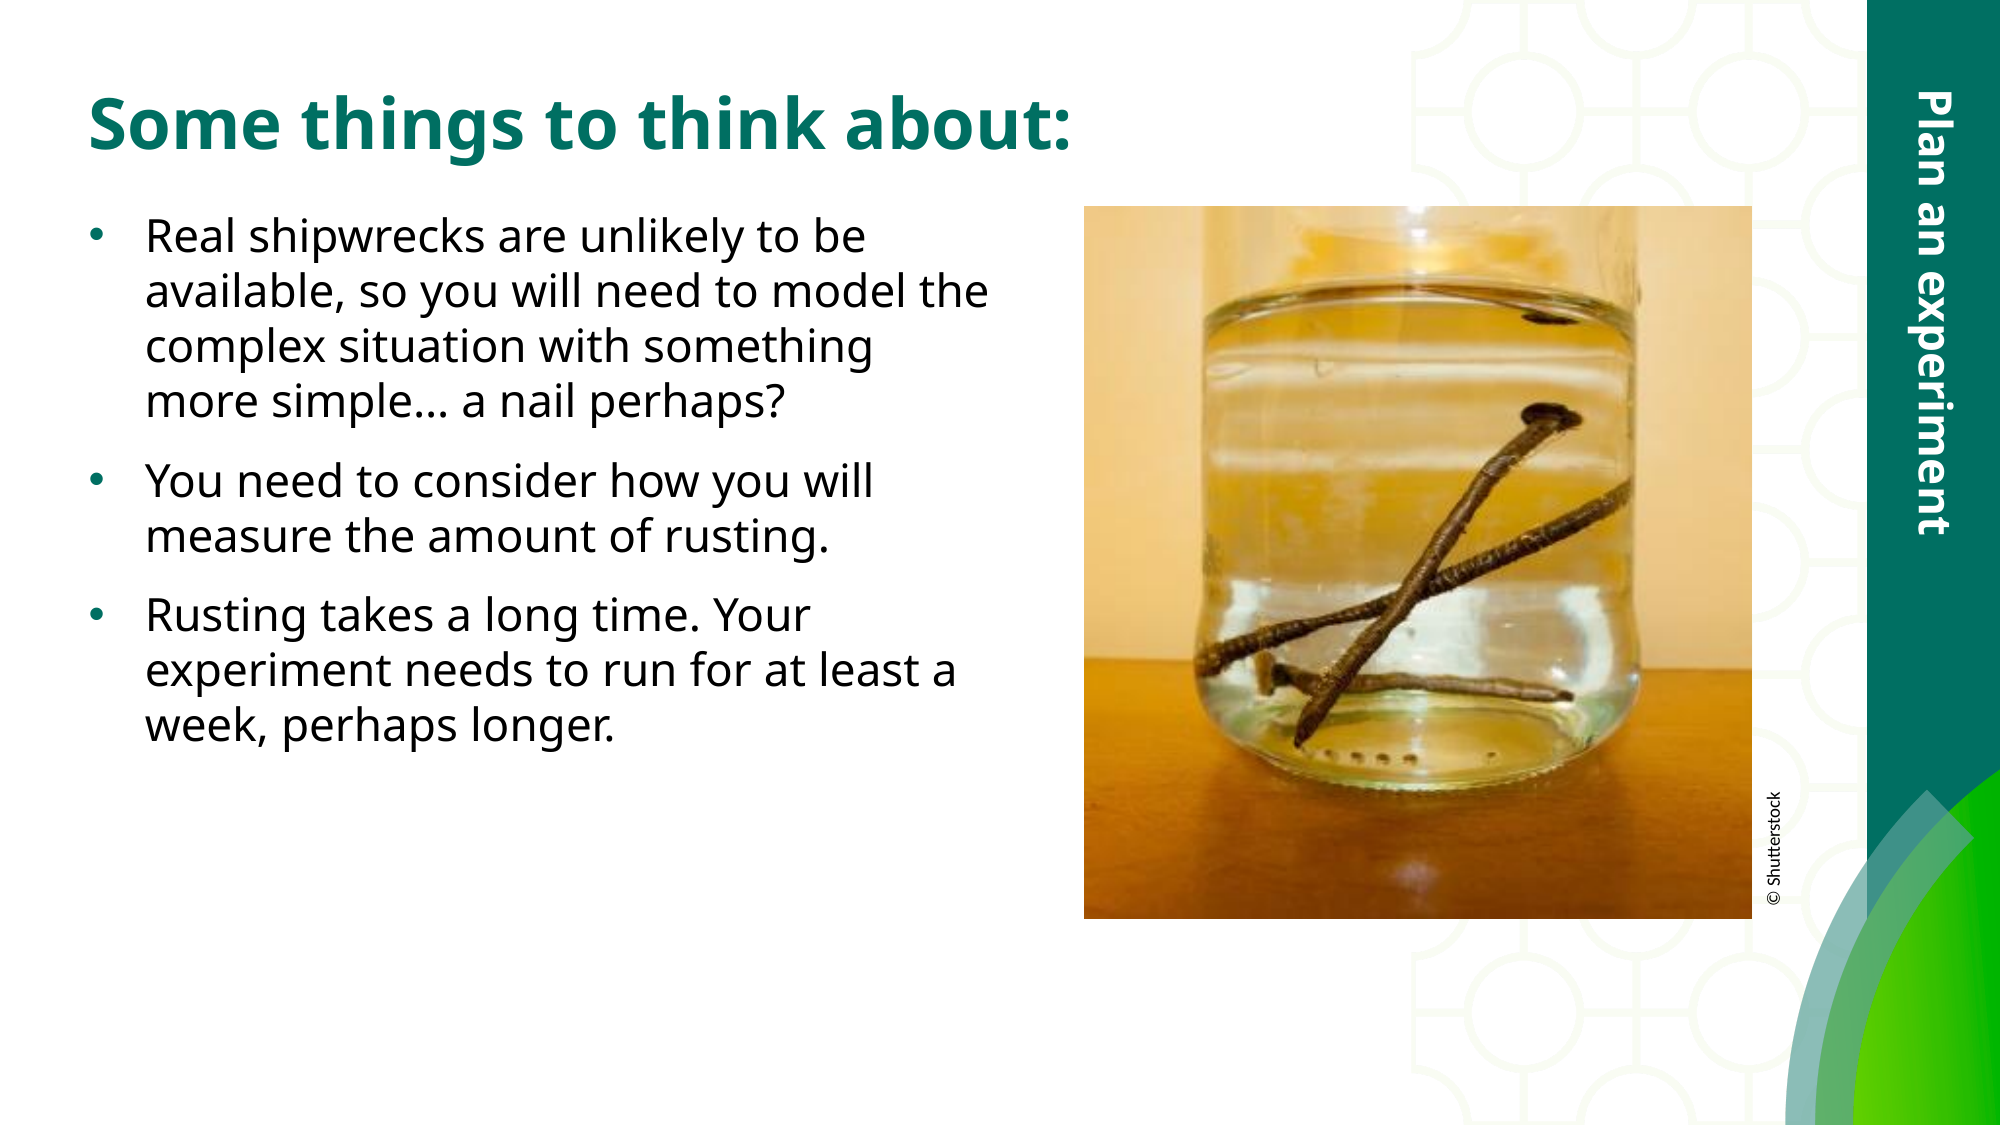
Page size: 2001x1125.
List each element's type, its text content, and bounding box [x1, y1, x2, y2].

text_box © Shutterstock [1753, 612, 1792, 922]
picture [1084, 0, 2001, 1125]
title Some things to think about: [88, 88, 1743, 161]
text_box Plan an experiment [1867, 88, 2000, 768]
list Real shipwrecks are unlikely to be available, so you will need to model the complex situation with something more simple… a nail perhaps? You need to consider how you will measure the amount of rusting. Rusting takes a long time. Your experiment needs to run for at least a week, perhaps longer. [88, 206, 1000, 1034]
